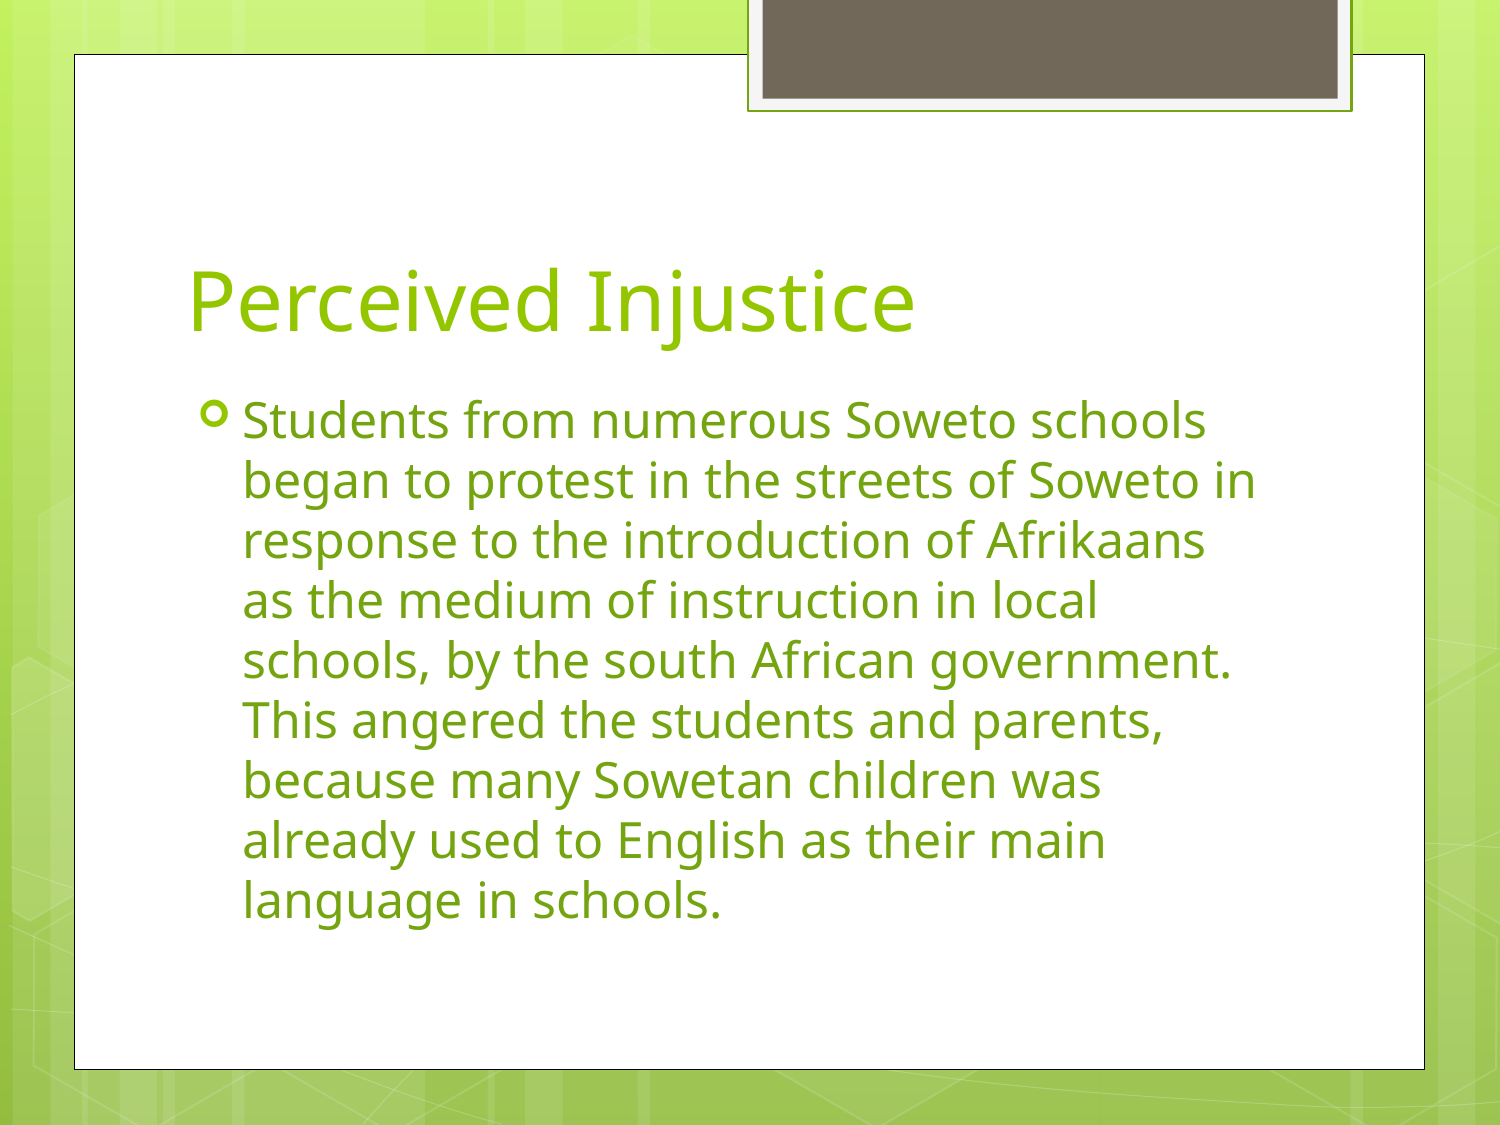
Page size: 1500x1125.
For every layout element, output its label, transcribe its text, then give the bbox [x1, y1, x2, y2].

title Perceived Injustice [171, 168, 1324, 357]
list Students from numerous Soweto schools began to protest in the streets of Soweto in response to the introduction of Afrikaans as the medium of instruction in local schools, by the south African government. This angered the students and parents, because many Sowetan children was already used to English as their main language in schools. [171, 381, 1283, 957]
